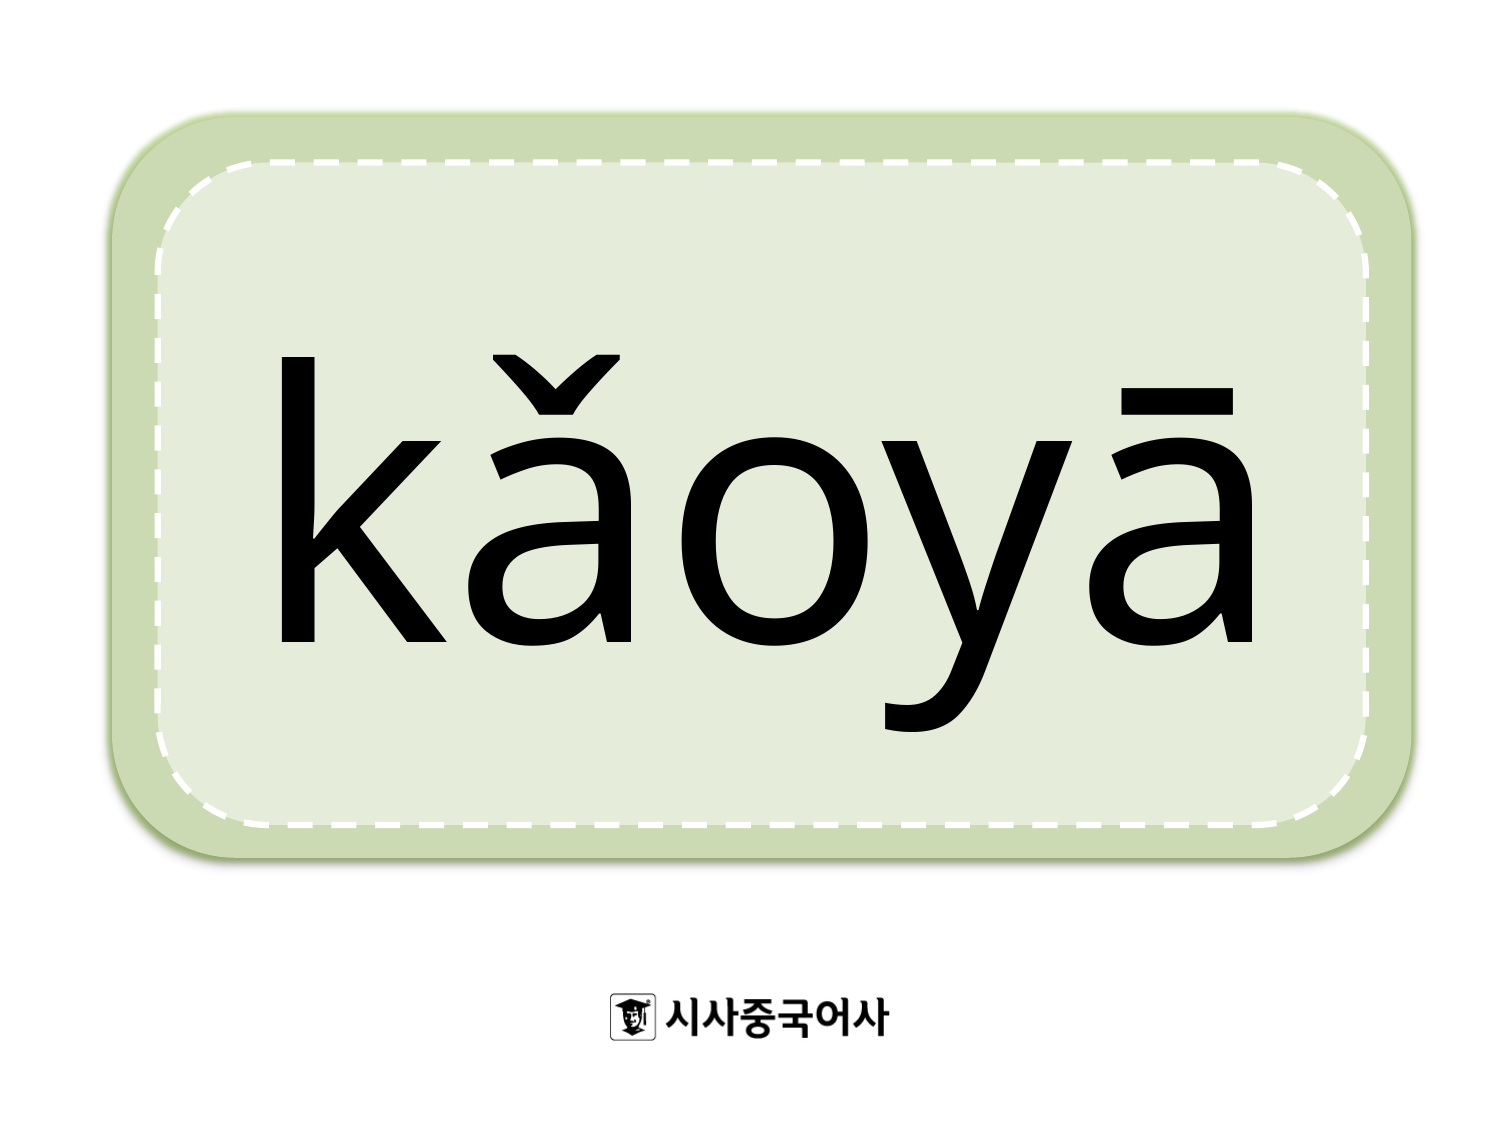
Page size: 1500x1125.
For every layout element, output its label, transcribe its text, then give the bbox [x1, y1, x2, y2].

picture [602, 987, 898, 1047]
text_box kǎoyā [162, 160, 1371, 824]
